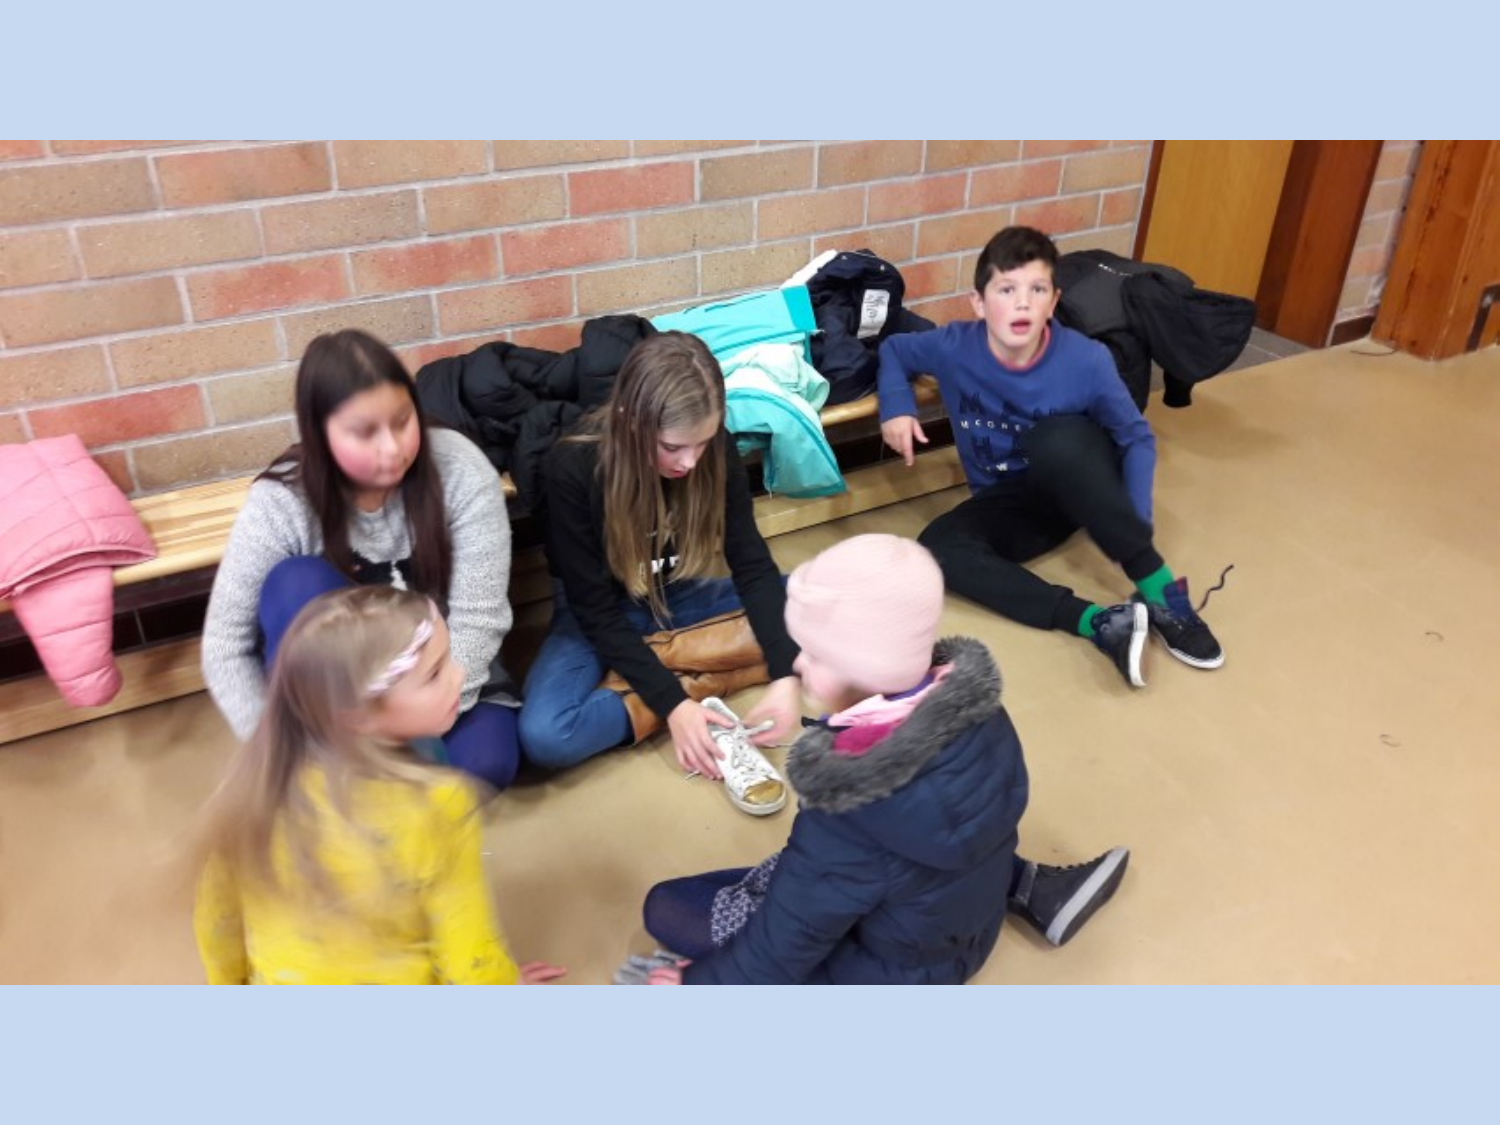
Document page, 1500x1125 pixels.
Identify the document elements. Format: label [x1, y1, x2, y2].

picture [0, 140, 1500, 985]
